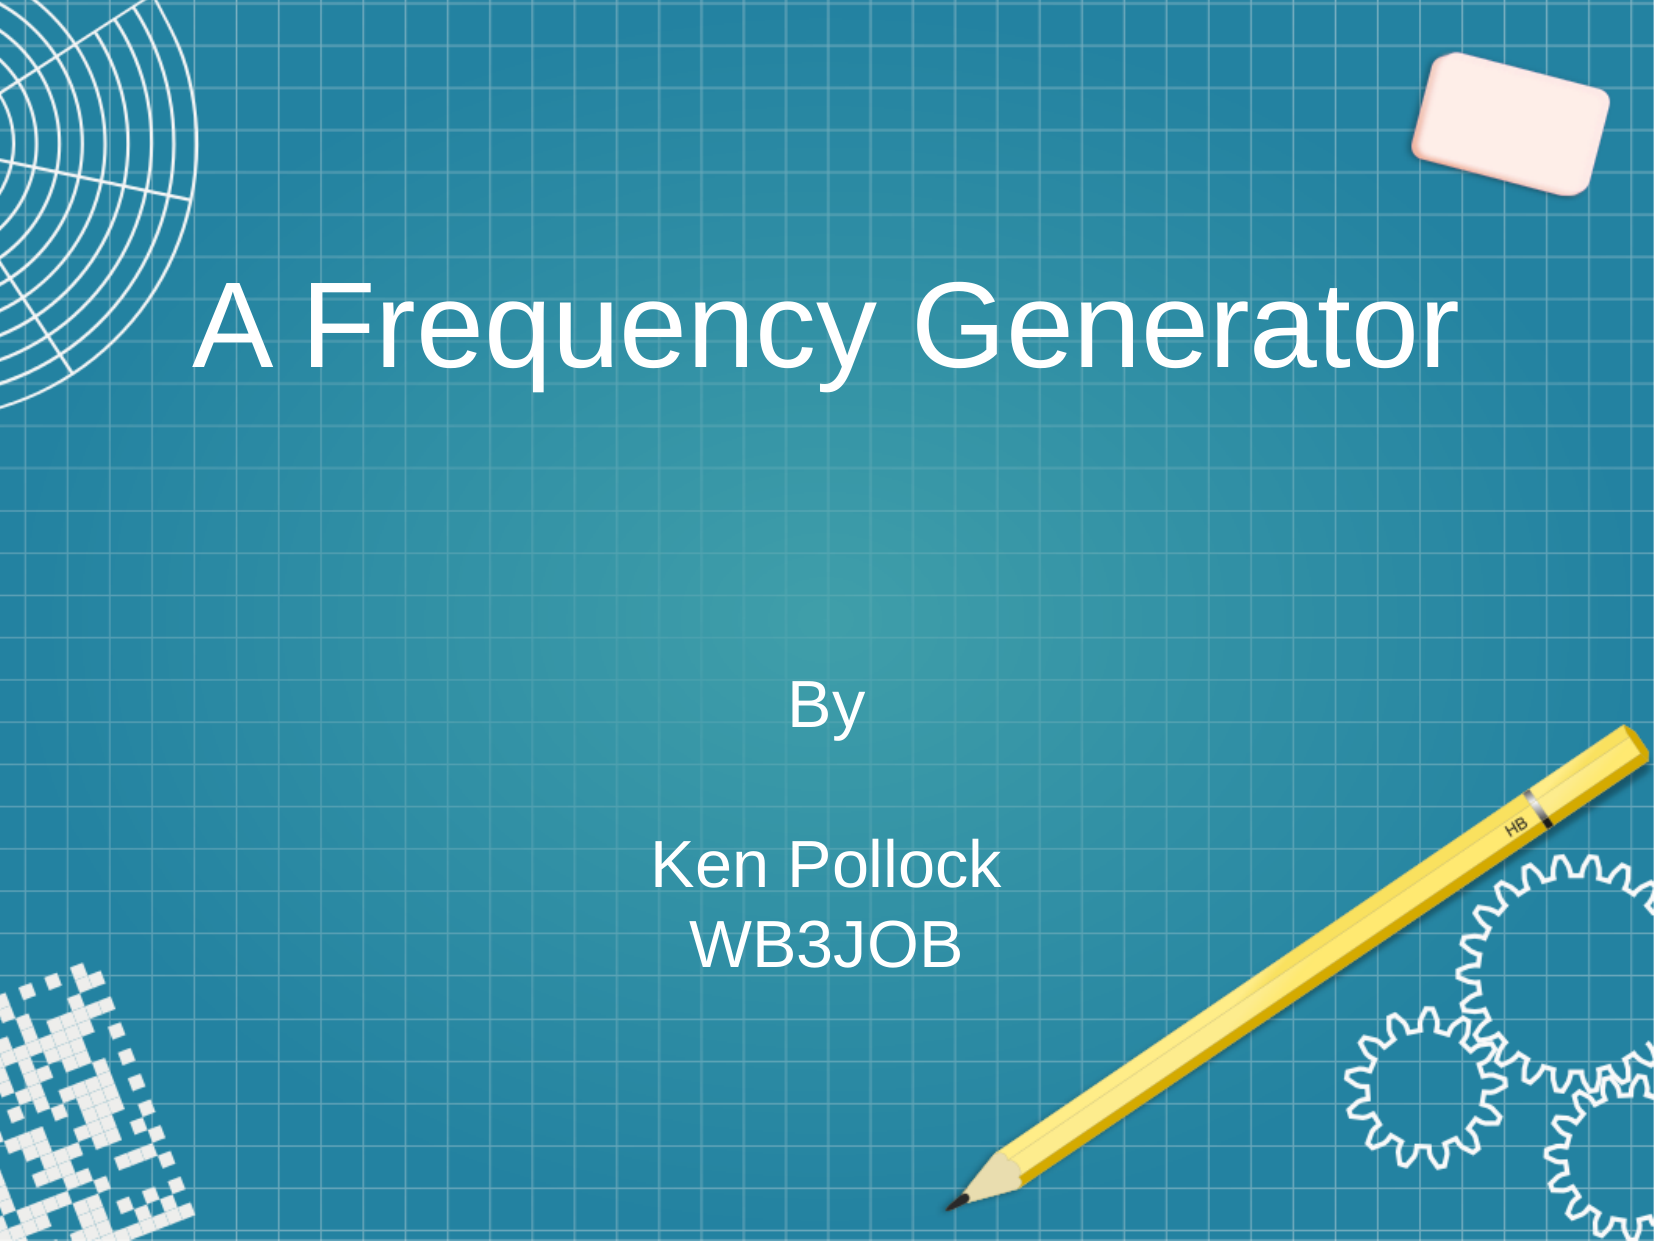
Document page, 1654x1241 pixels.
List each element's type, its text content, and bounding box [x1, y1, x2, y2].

text_box A Frequency Generator [82, 245, 1571, 392]
text_box By Ken Pollock WB3JOB [82, 660, 1571, 981]
picture [0, 0, 1654, 1241]
